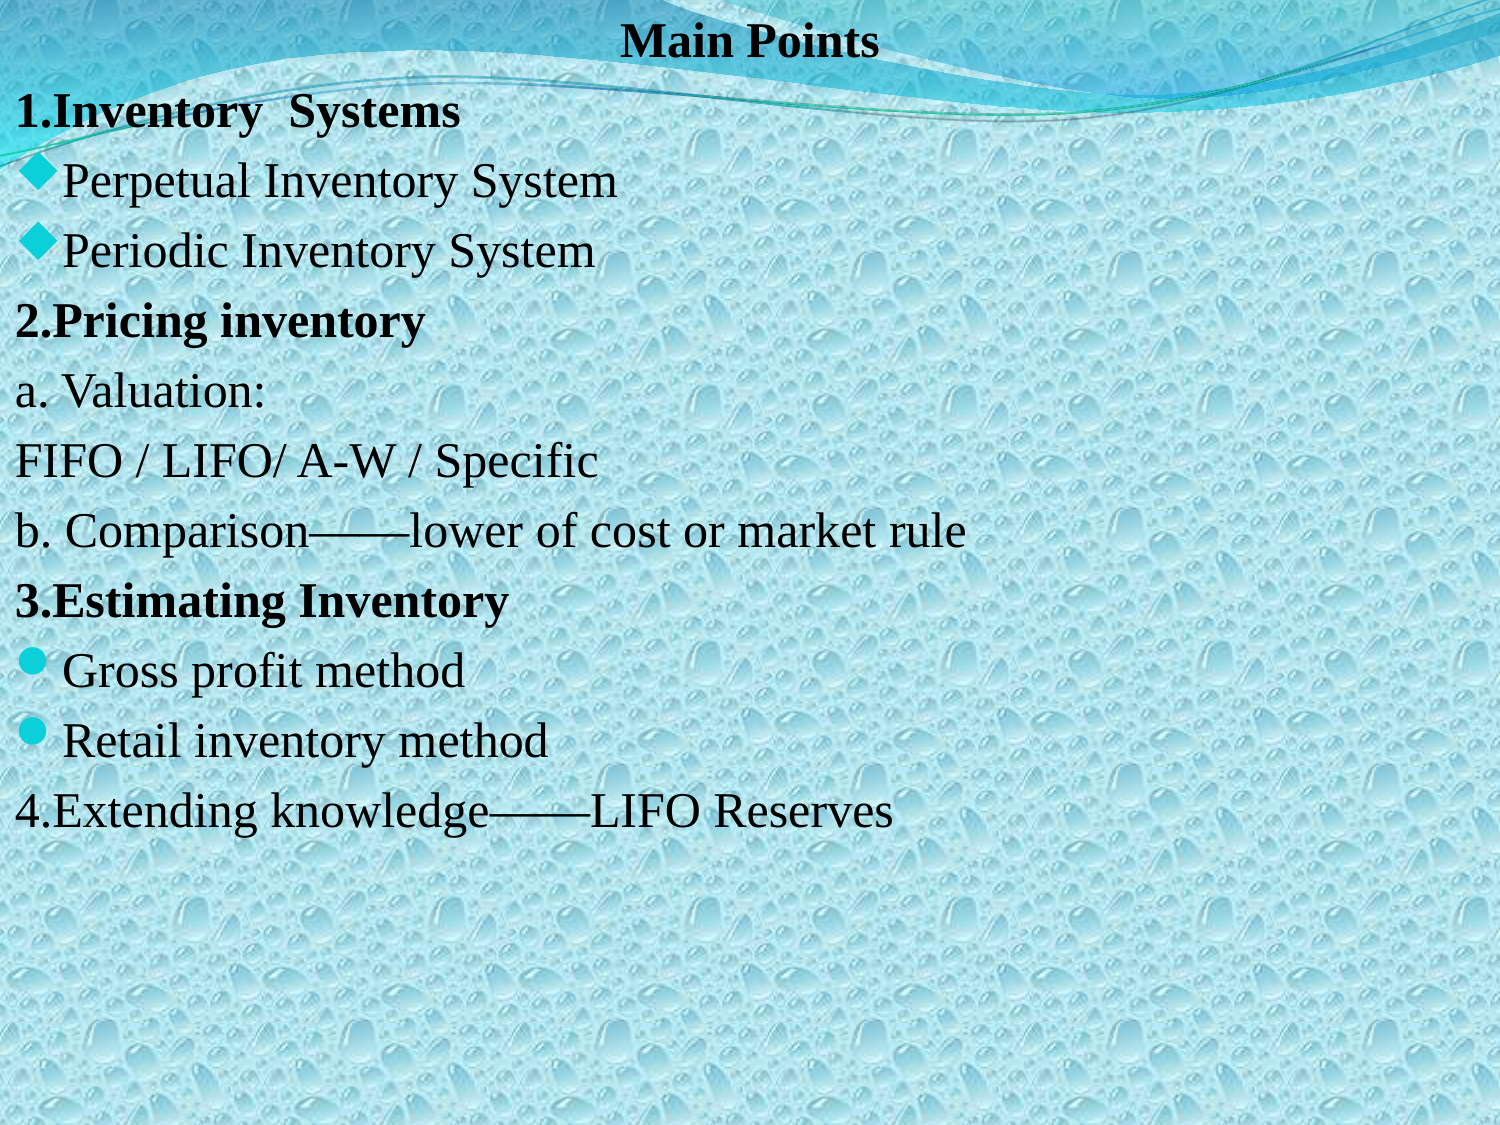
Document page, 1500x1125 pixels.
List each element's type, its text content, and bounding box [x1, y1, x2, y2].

text_box Main Points 1.Inventory Systems Perpetual Inventory System Periodic Inventory System 2.Pricing inventory a. Valuation: FIFO / LIFO/ A-W / Specific b. Comparison——lower of cost or market rule 3.Estimating Inventory Gross profit method Retail inventory method 4.Extending knowledge——LIFO Reserves [0, 0, 1500, 1125]
